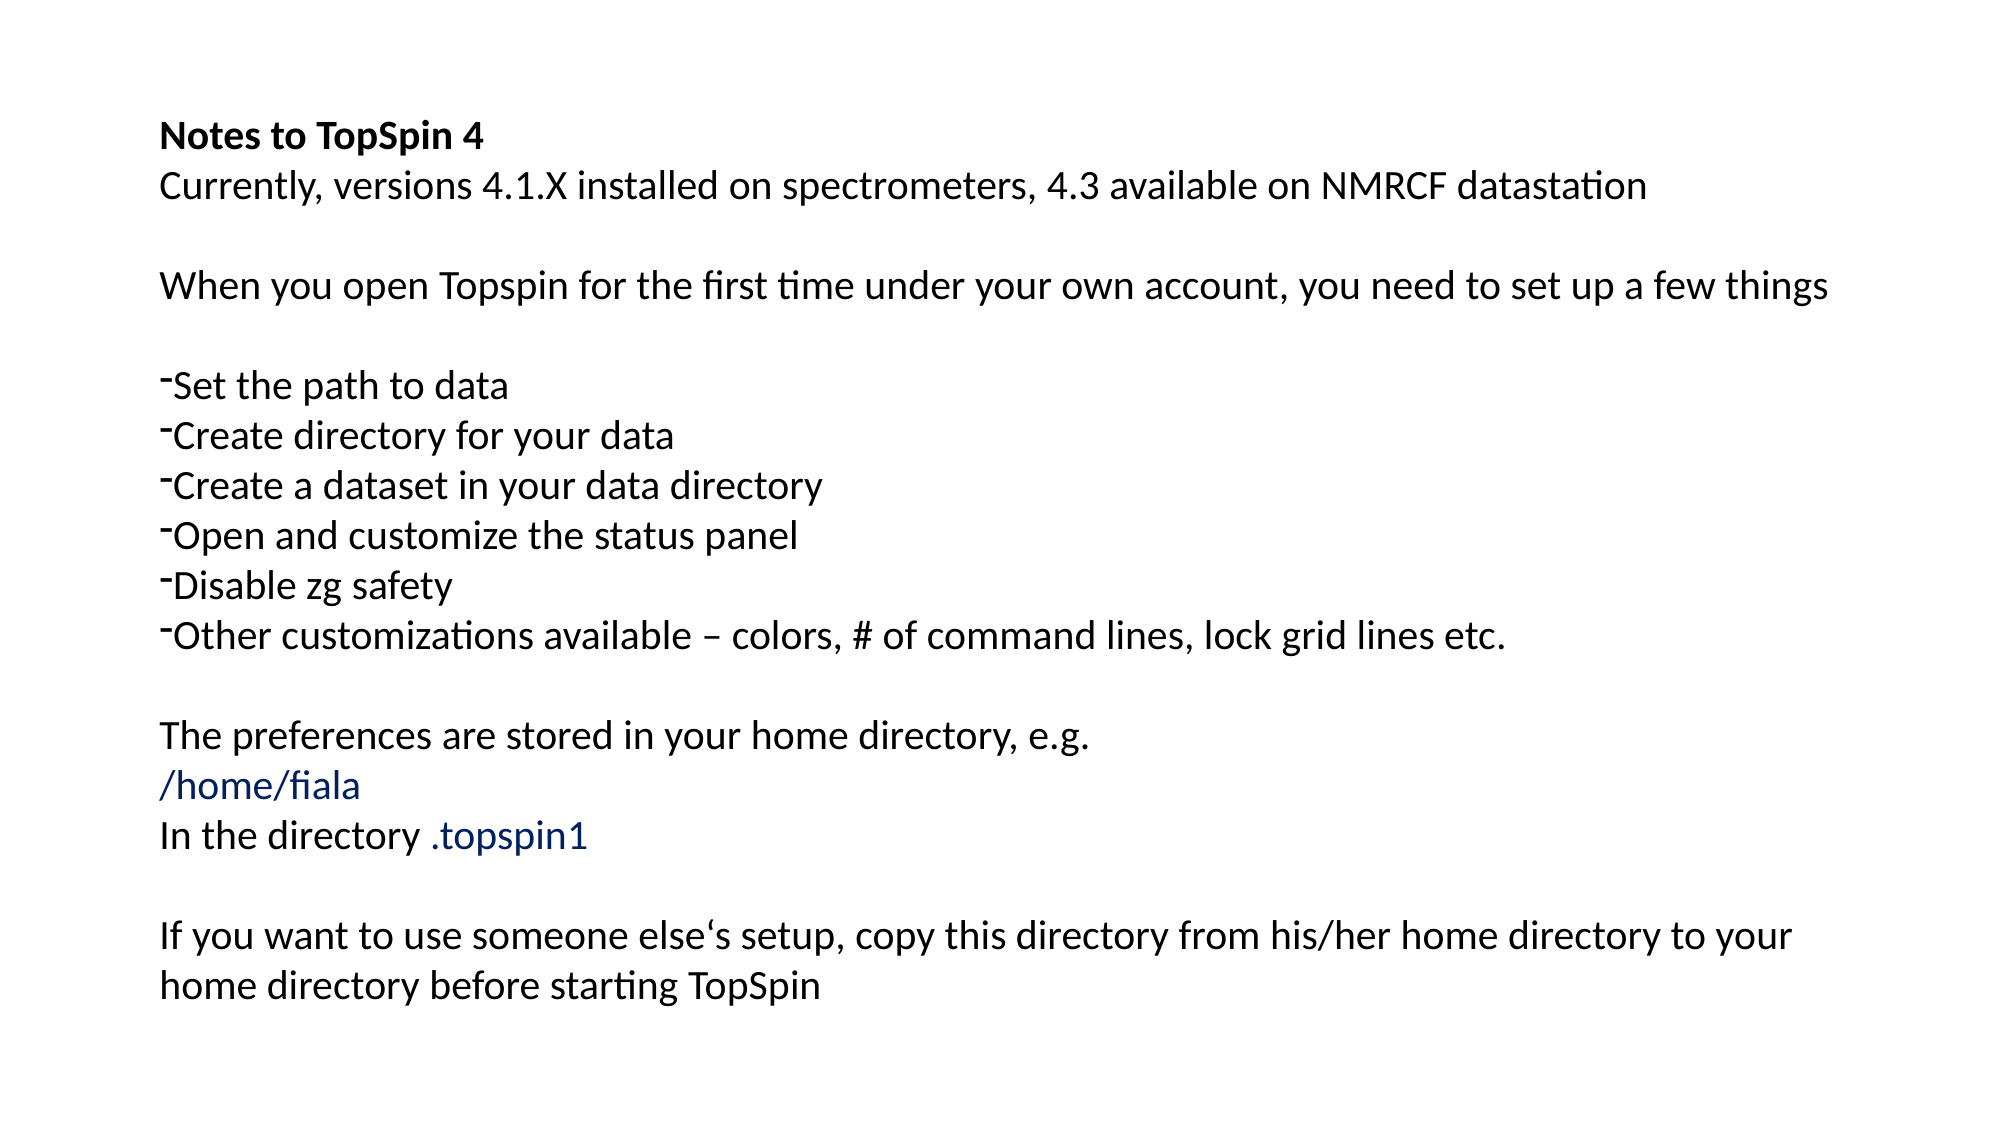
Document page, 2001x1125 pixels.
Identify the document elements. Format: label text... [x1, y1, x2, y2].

text_box Notes to TopSpin 4 Currently, versions 4.1.X installed on spectrometers, 4.3 available on NMRCF datastation When you open Topspin for the first time under your own account, you need to set up a few things Set the path to data Create directory for your data Create a dataset in your data directory Open and customize the status panel Disable zg safety Other customizations available – colors, # of command lines, lock grid lines etc. The preferences are stored in your home directory, e.g. /home/fiala In the directory .topspin1 If you want to use someone else‘s setup, copy this directory from his/her home directory to your home directory before starting TopSpin [144, 100, 1861, 1016]
